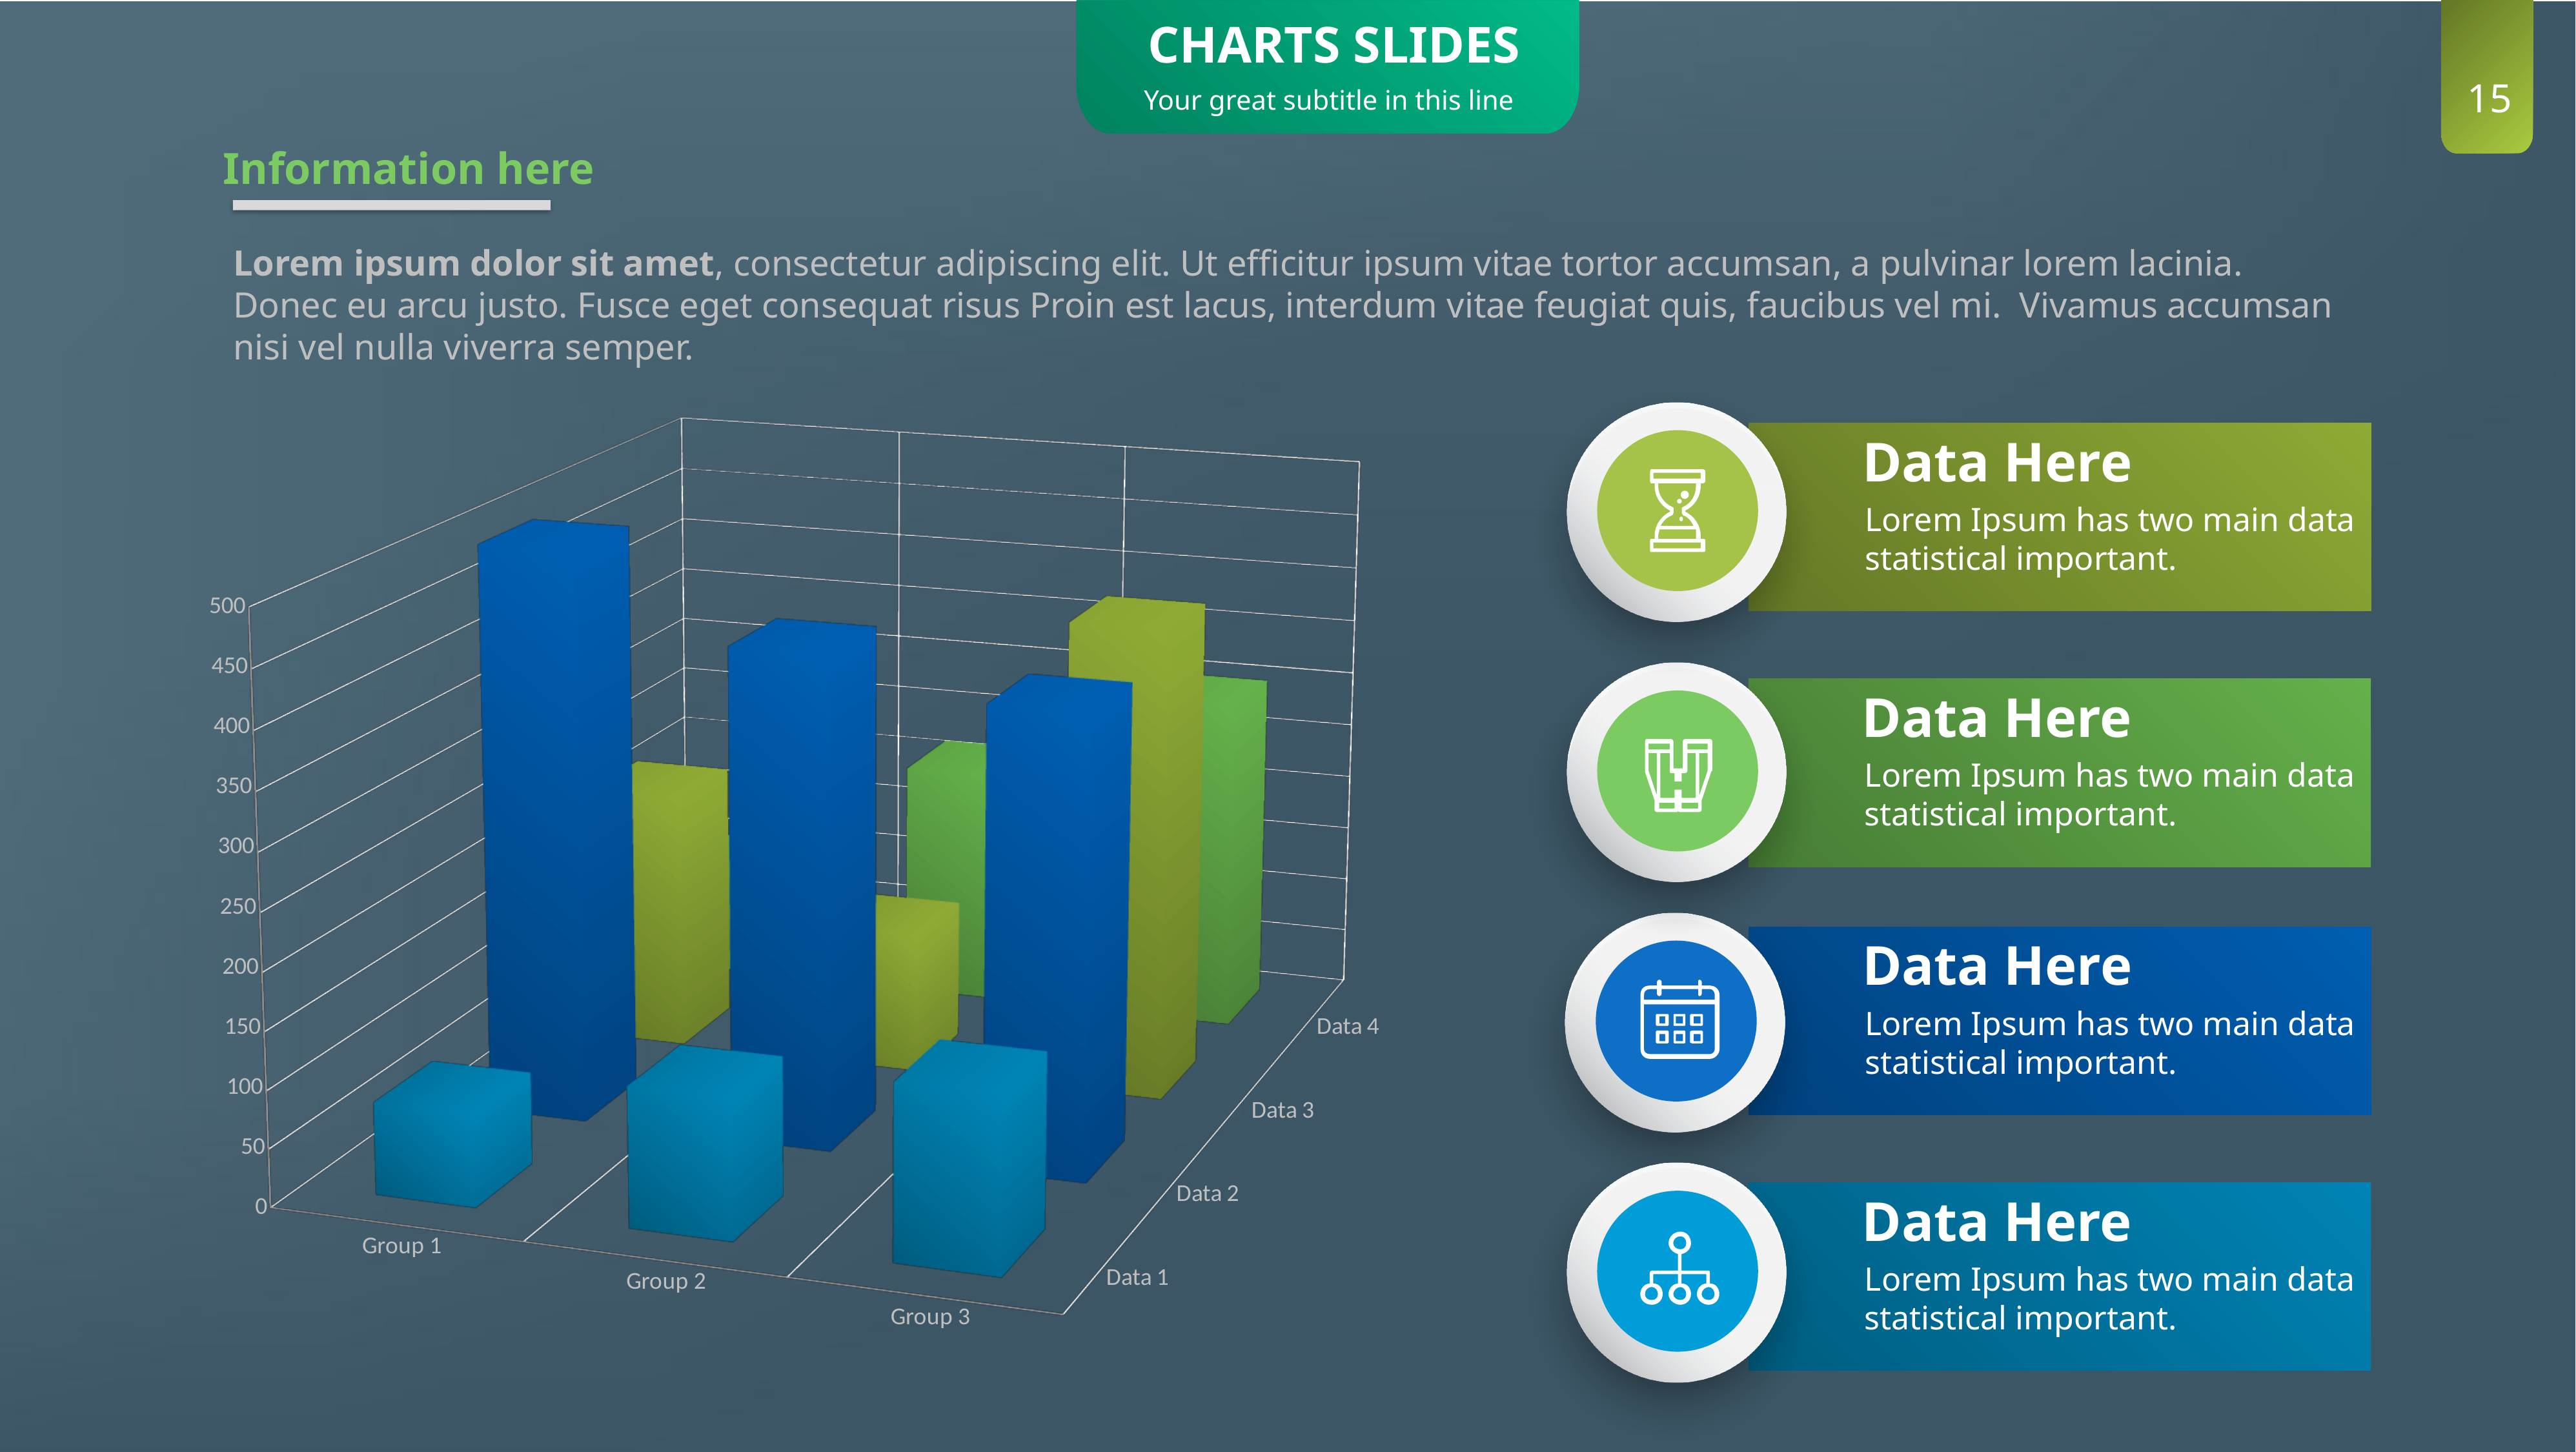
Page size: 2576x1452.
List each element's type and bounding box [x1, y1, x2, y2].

text_box [1528, 388, 1820, 680]
text_box [1841, 926, 2393, 1093]
text_box [876, 0, 1792, 134]
text_box [1841, 678, 2393, 845]
text_box [1528, 685, 1820, 941]
text_box [1823, 678, 2372, 868]
text_box [207, 136, 2369, 368]
text_box [1820, 925, 2373, 1116]
text_box [1528, 1149, 1820, 1441]
text_box [1526, 945, 1818, 1150]
picture [0, 1, 2576, 1452]
text_box [1841, 423, 2393, 590]
text_box [1841, 1182, 2393, 1349]
text_box [1823, 1181, 2372, 1372]
chart [141, 397, 1421, 1412]
text_box [1823, 421, 2373, 612]
